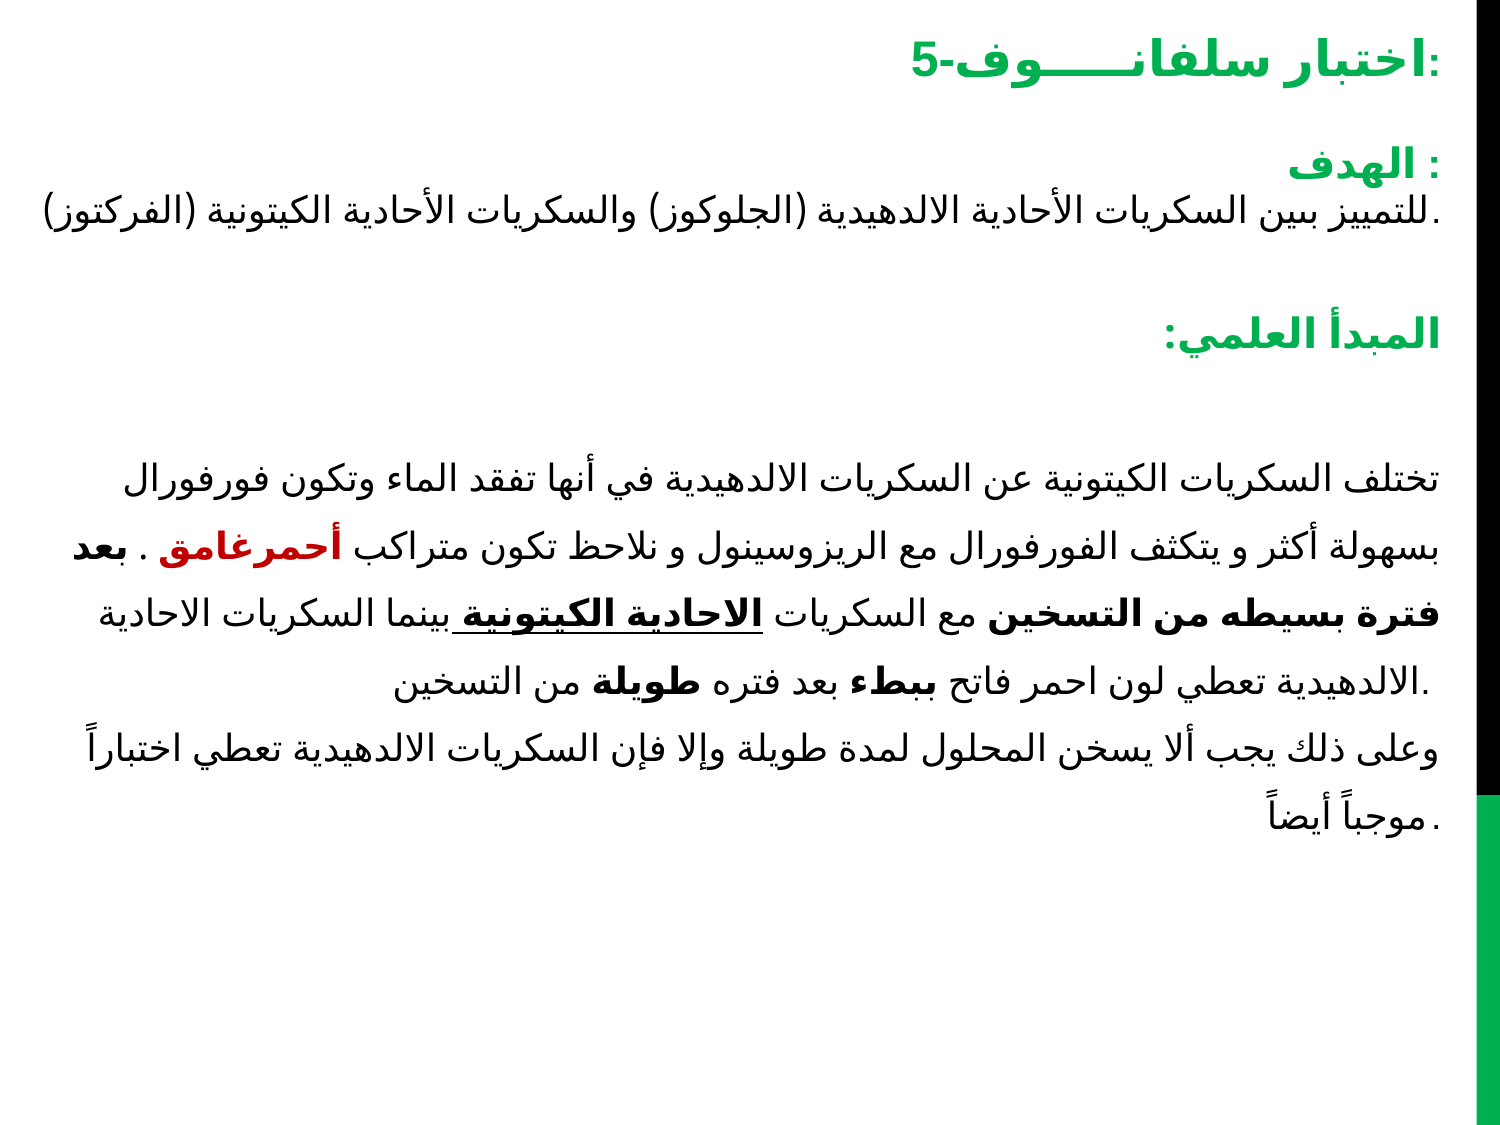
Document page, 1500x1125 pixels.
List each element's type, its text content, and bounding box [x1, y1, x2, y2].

text_box 5-اختبار سلفانـــــوف: الهدف : للتمييز بىين السكريات الأحادية الالدهيدية (الجلوكوز) والسكريات الأحادية الكيتونية (الفركتوز). المبدأ العلمي: تختلف السكريات الكيتونية عن السكريات الالدهيدية في أنها تفقد الماء وتكون فورفورال بسهولة أكثر و يتكثف الفورفورال مع الريزوسينول و نلاحظ تكون متراكب أحمرغامق . بعد فترة بسيطه من التسخين مع السكريات الاحادية الكيتونية بينما السكريات الاحادية الالدهيدية تعطي لون احمر فاتح ببطء بعد فتره طويلة من التسخين. وعلى ذلك يجب ألا يسخن المحلول لمدة طويلة وإلا فإن السكريات الالدهيدية تعطي اختباراً موجباً أيضاً. [0, 19, 1457, 844]
